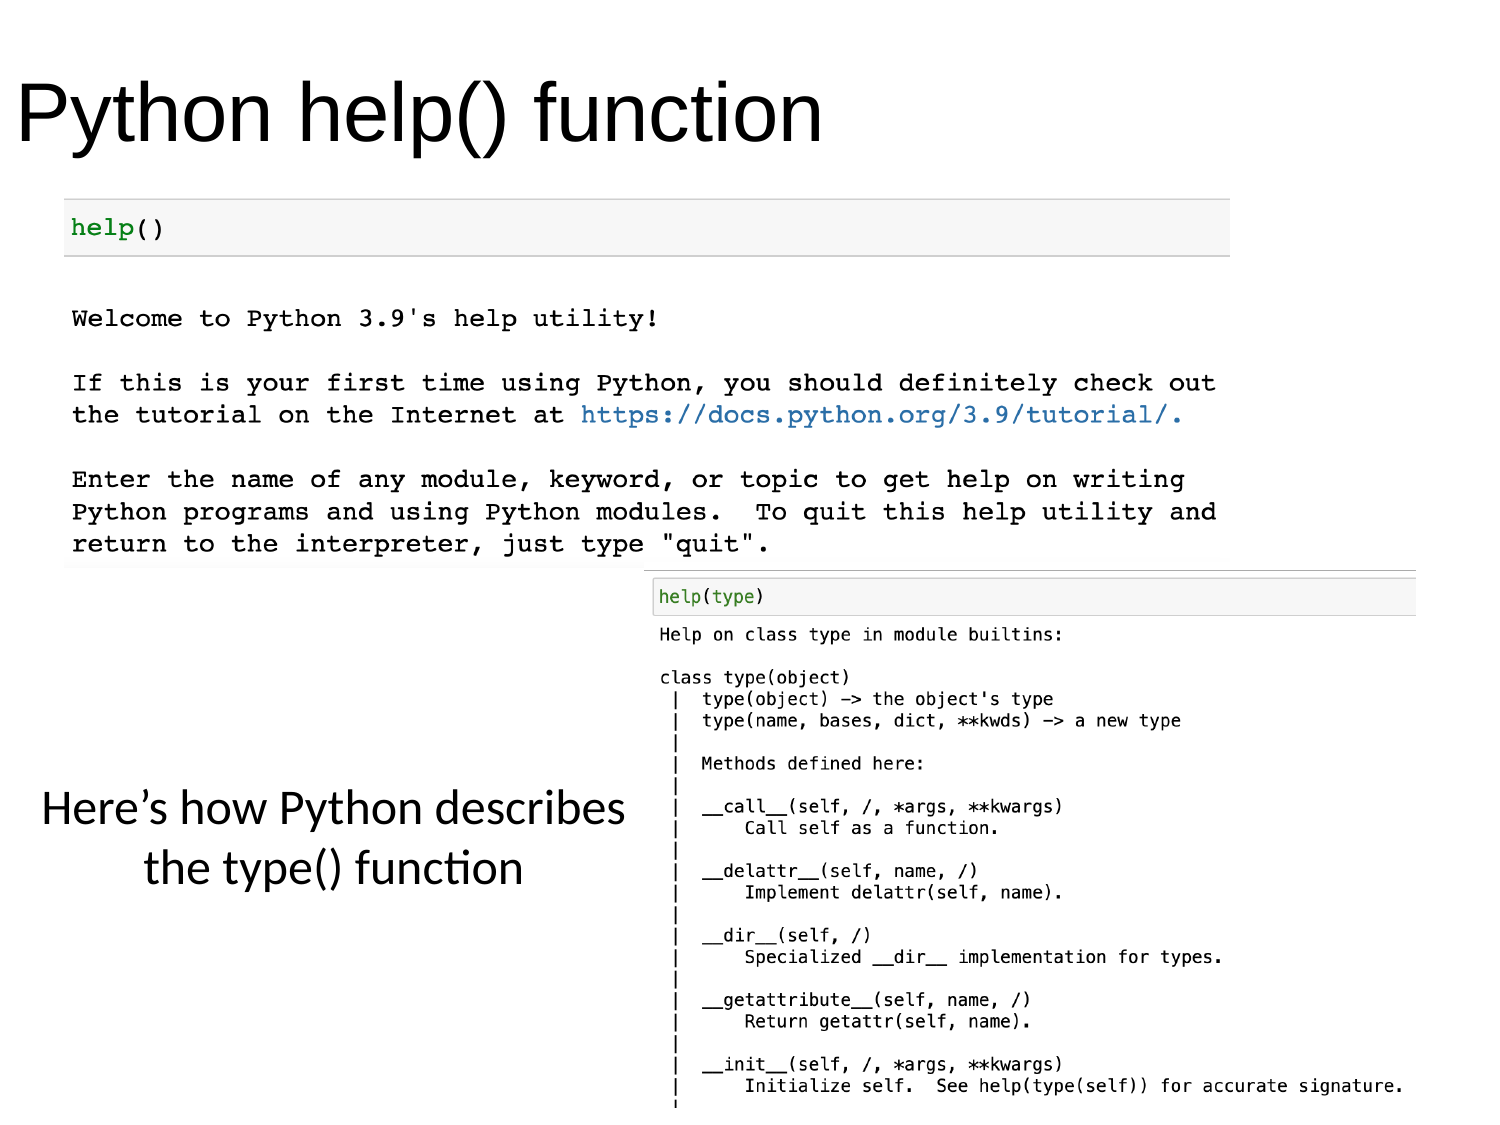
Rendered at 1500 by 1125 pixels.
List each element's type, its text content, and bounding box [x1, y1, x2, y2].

picture [64, 190, 1416, 1108]
text_box Here’s how Python describes the type() function [23, 767, 644, 902]
title Python help() function [0, 5, 1294, 224]
